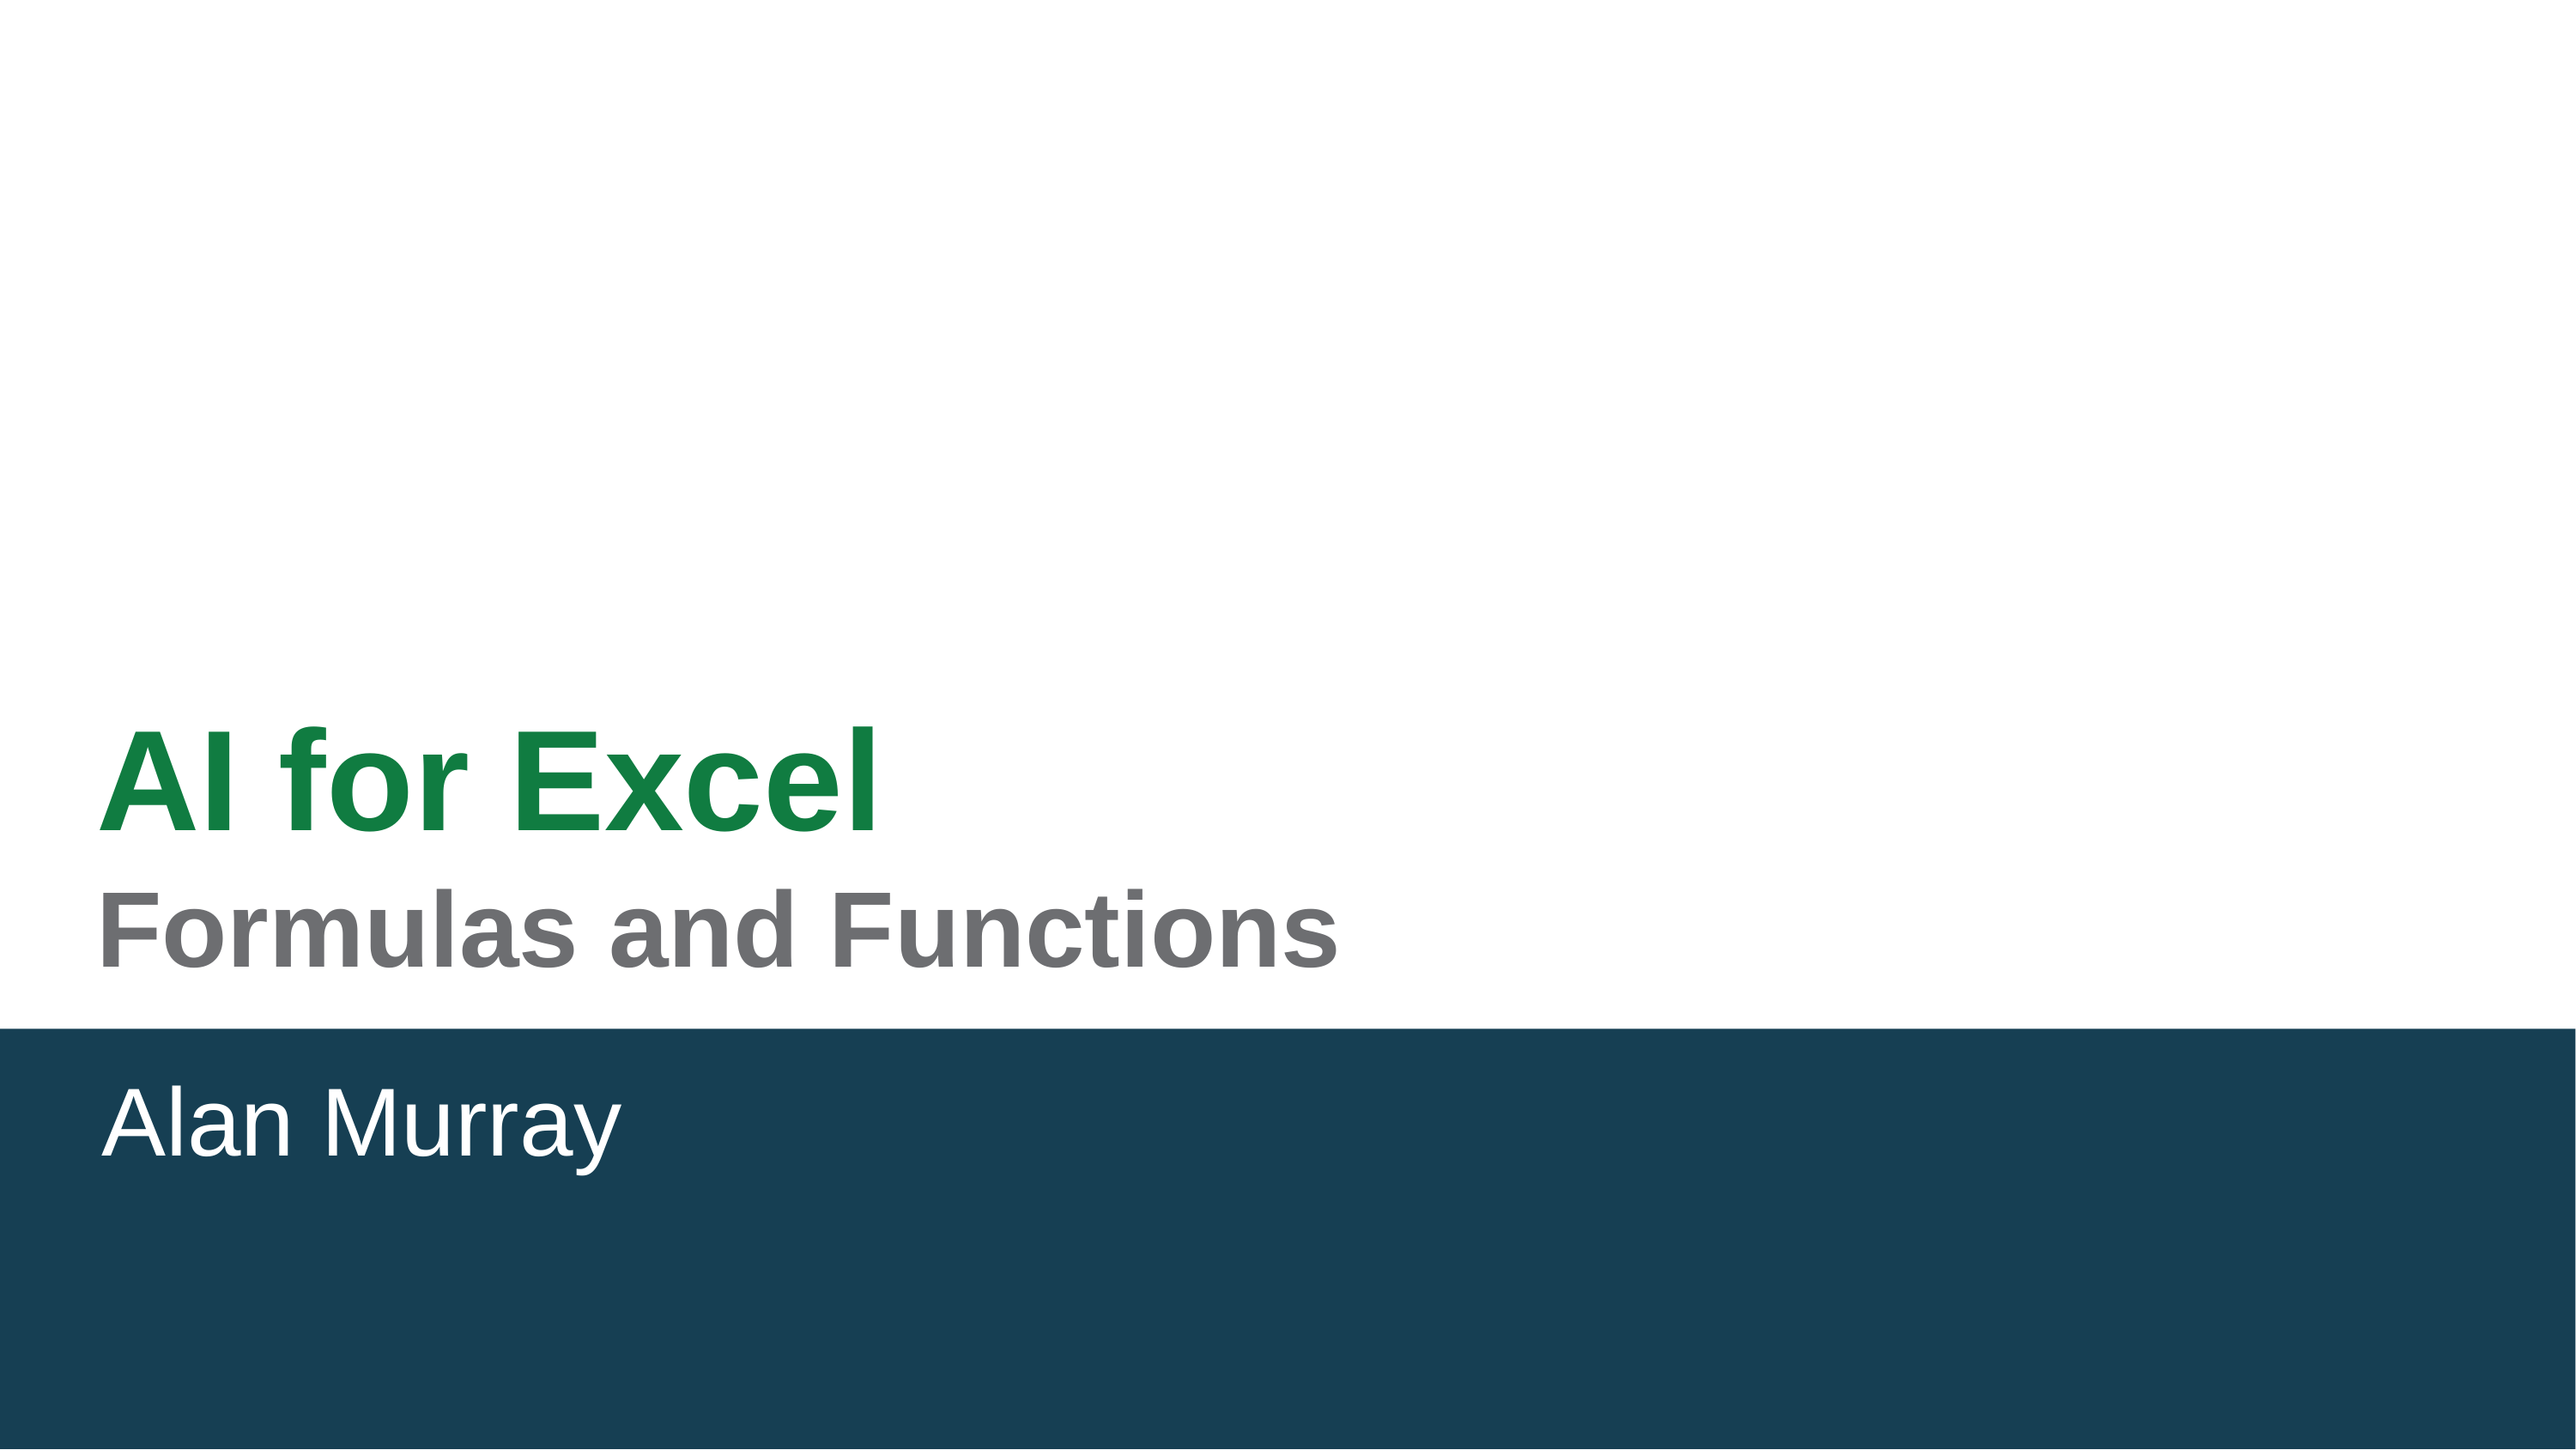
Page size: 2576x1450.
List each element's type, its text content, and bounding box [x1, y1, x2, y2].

title AI for Excel Formulas and Functions [96, 683, 2480, 989]
subtitle Alan Murray [51, 1028, 2434, 1333]
